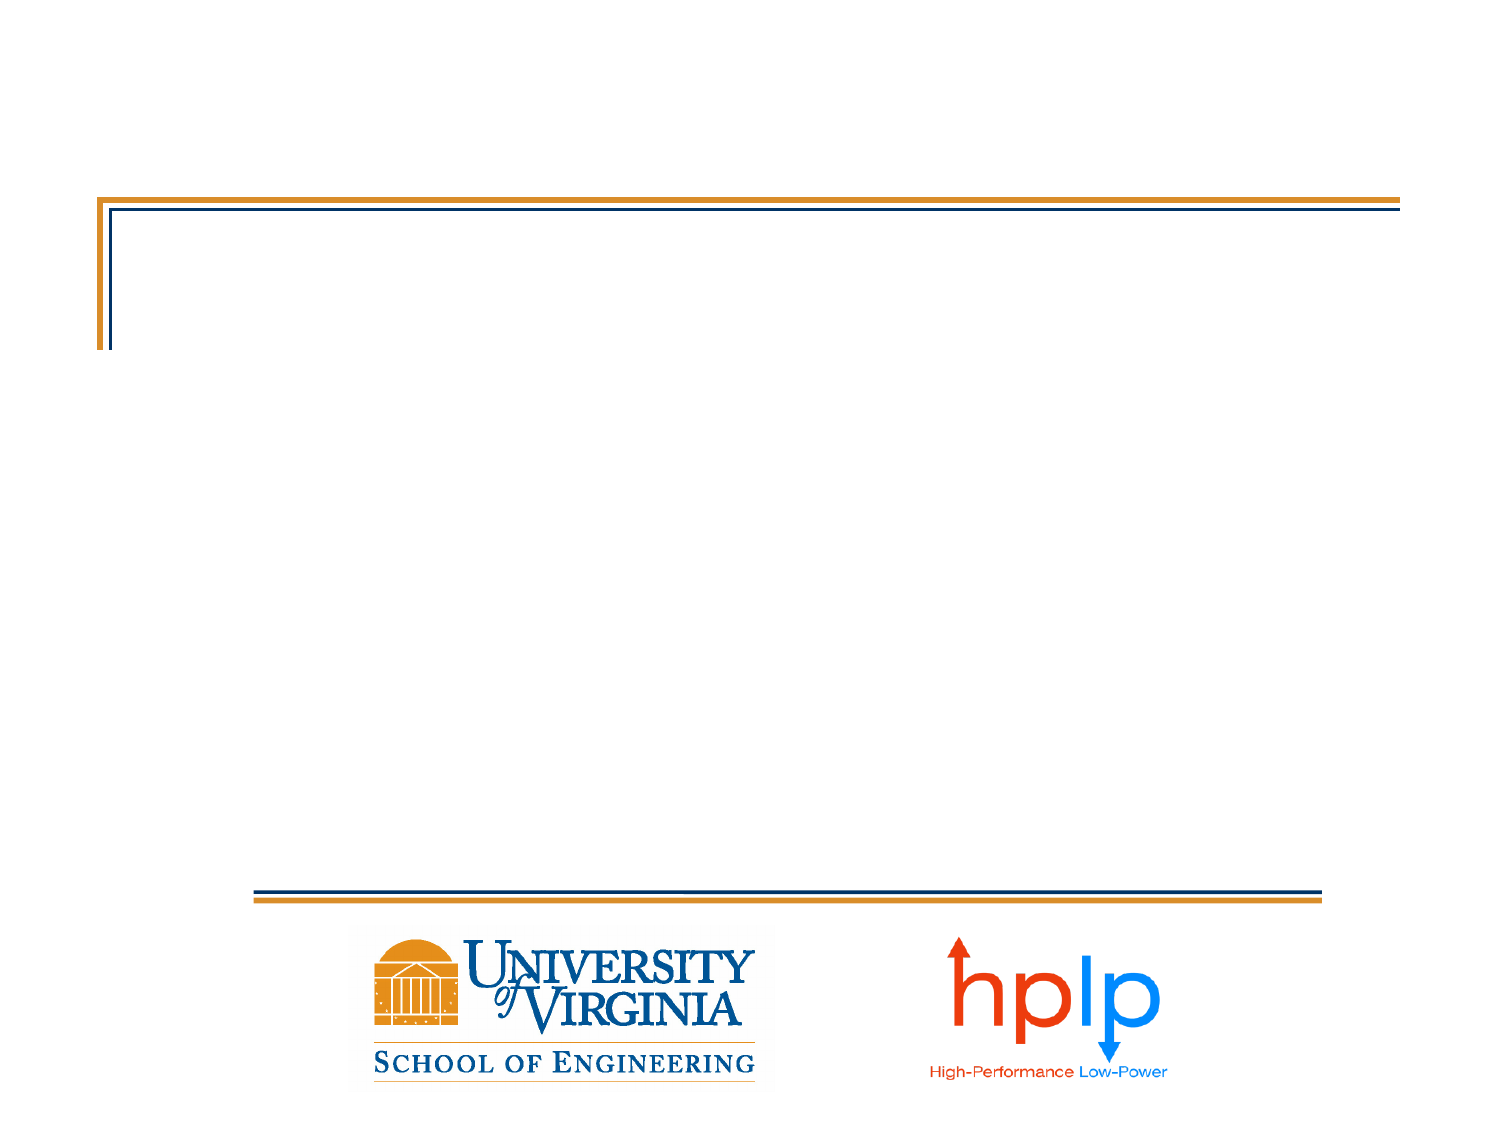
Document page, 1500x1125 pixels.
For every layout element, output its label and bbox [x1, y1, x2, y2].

picture [348, 925, 775, 1092]
picture [903, 925, 1183, 1088]
